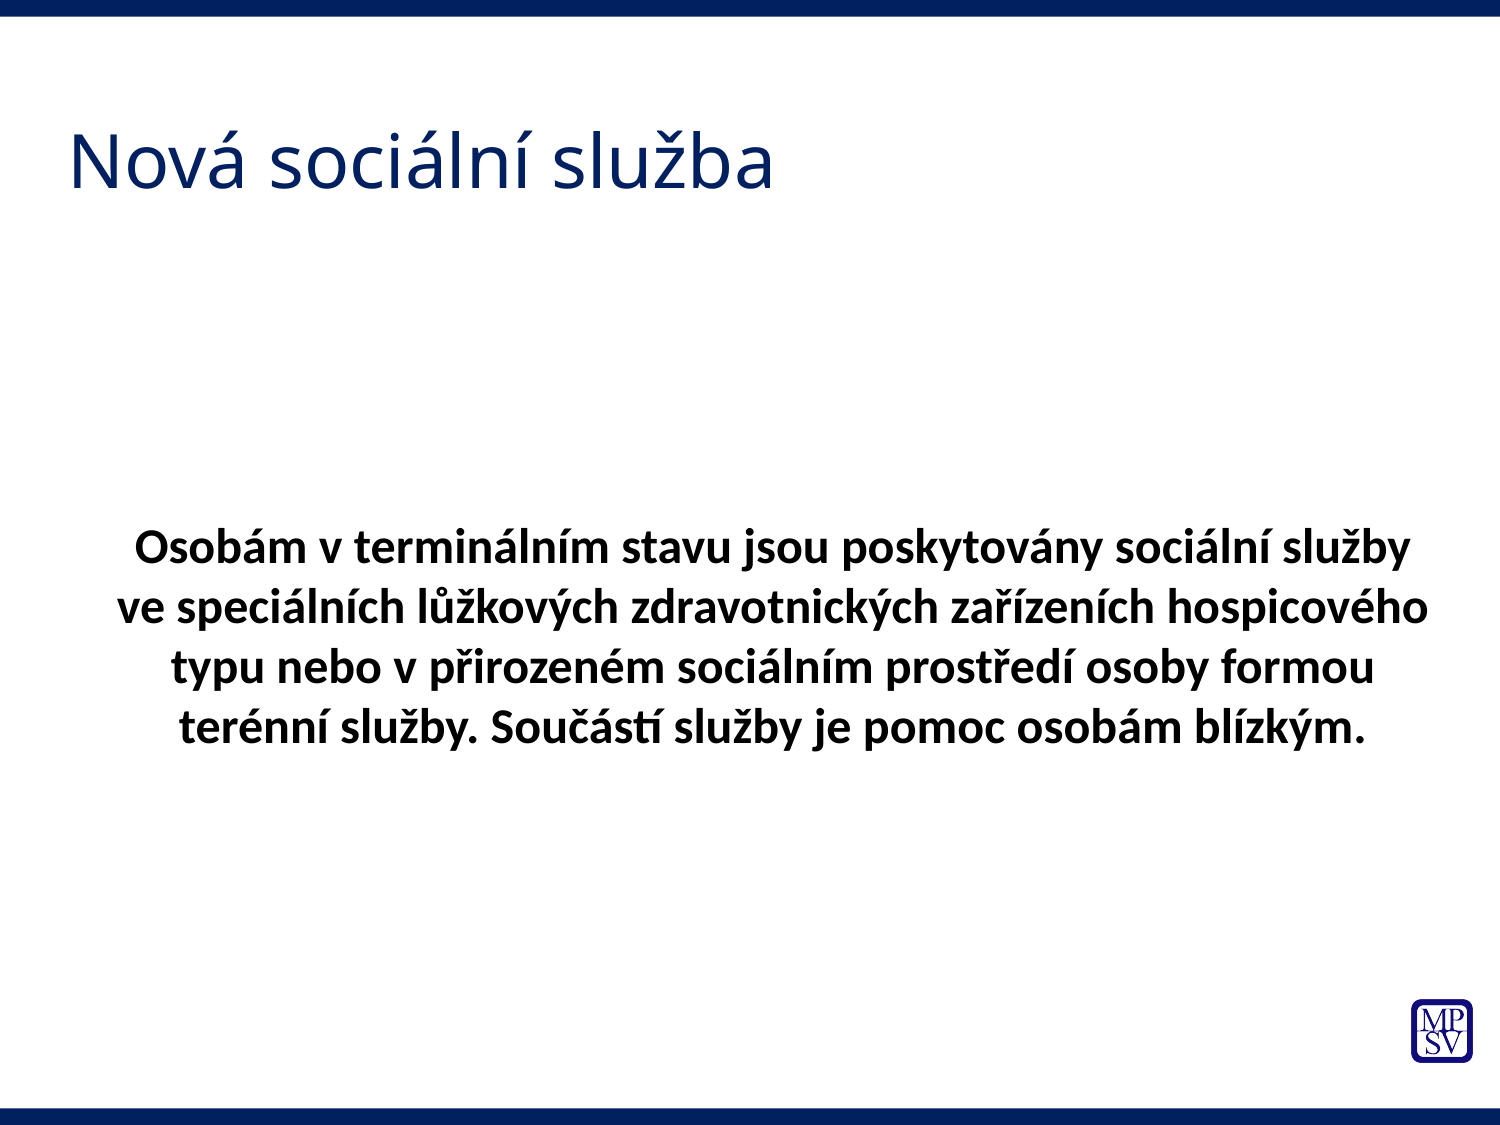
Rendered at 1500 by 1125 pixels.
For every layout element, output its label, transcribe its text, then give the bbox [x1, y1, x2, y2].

text_box [0, 0, 1500, 19]
picture [1411, 999, 1473, 1063]
text_box Nová sociální služba [53, 105, 1453, 211]
list Osobám v terminálním stavu jsou poskytovány sociální služby ve speciálních lůžkových zdravotnických zařízeních hospicového typu nebo v přirozeném sociálním prostředí osoby formou terénní služby. Součástí služby je pomoc osobám blízkým. [75, 262, 1453, 1005]
text_box [0, 1106, 1500, 1125]
